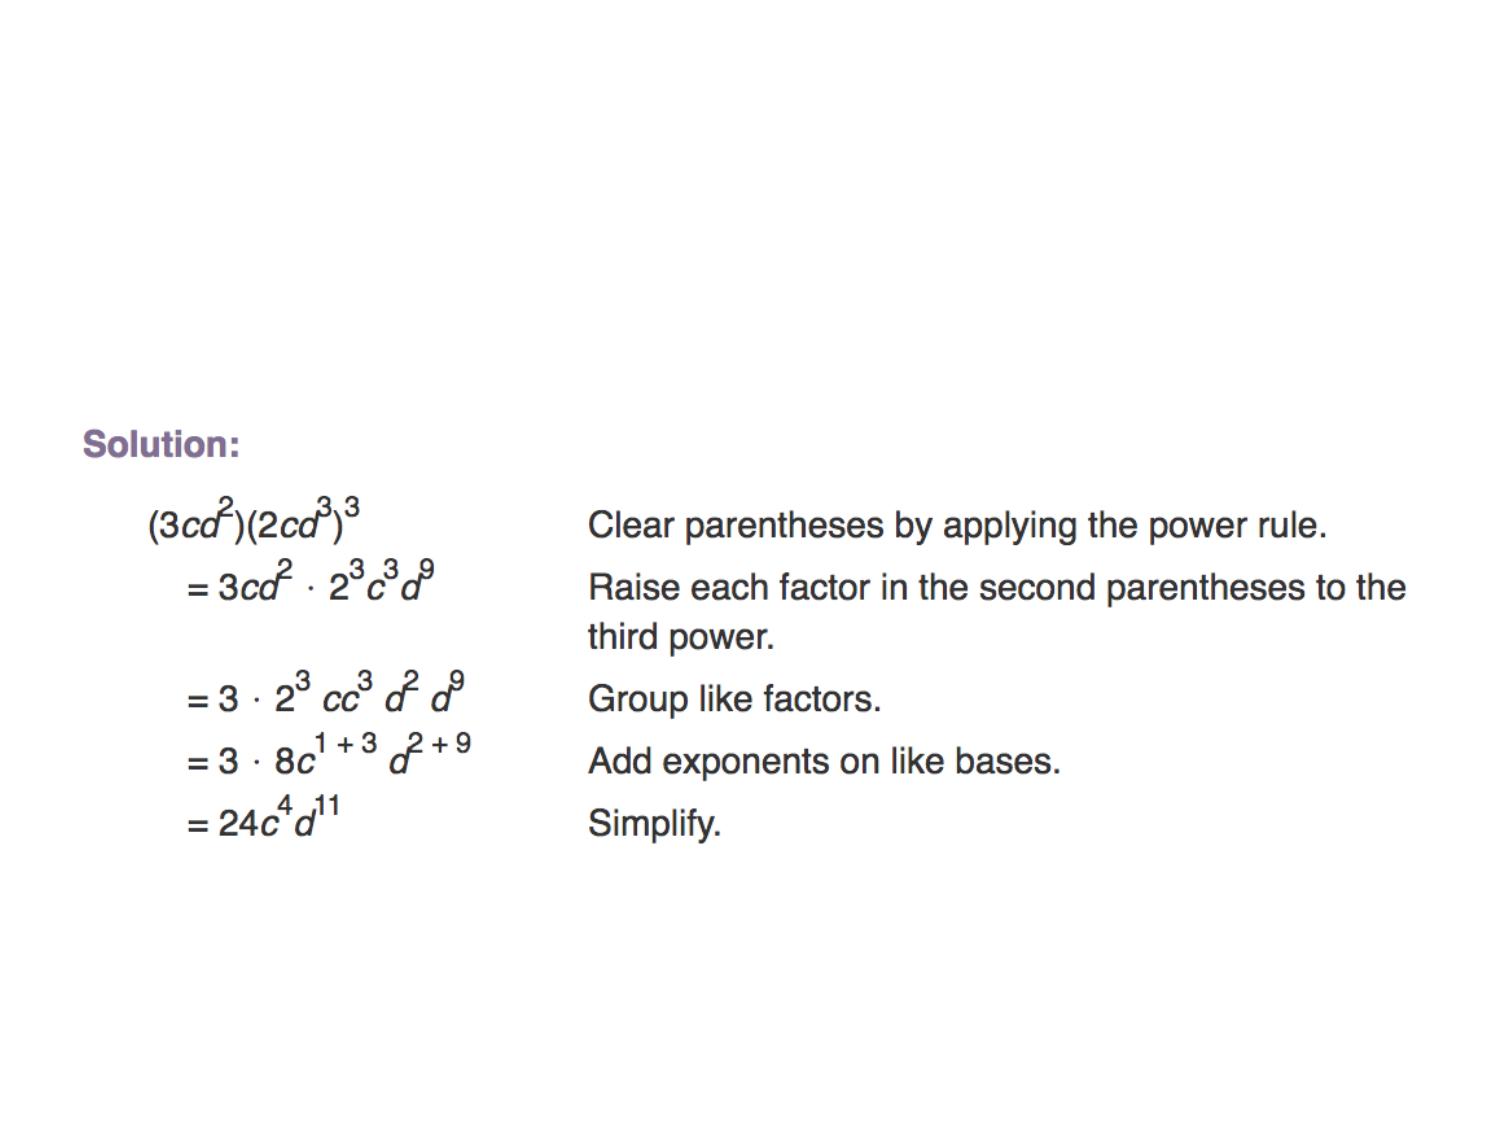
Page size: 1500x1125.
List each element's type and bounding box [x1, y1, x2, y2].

list [74, 262, 1426, 1006]
